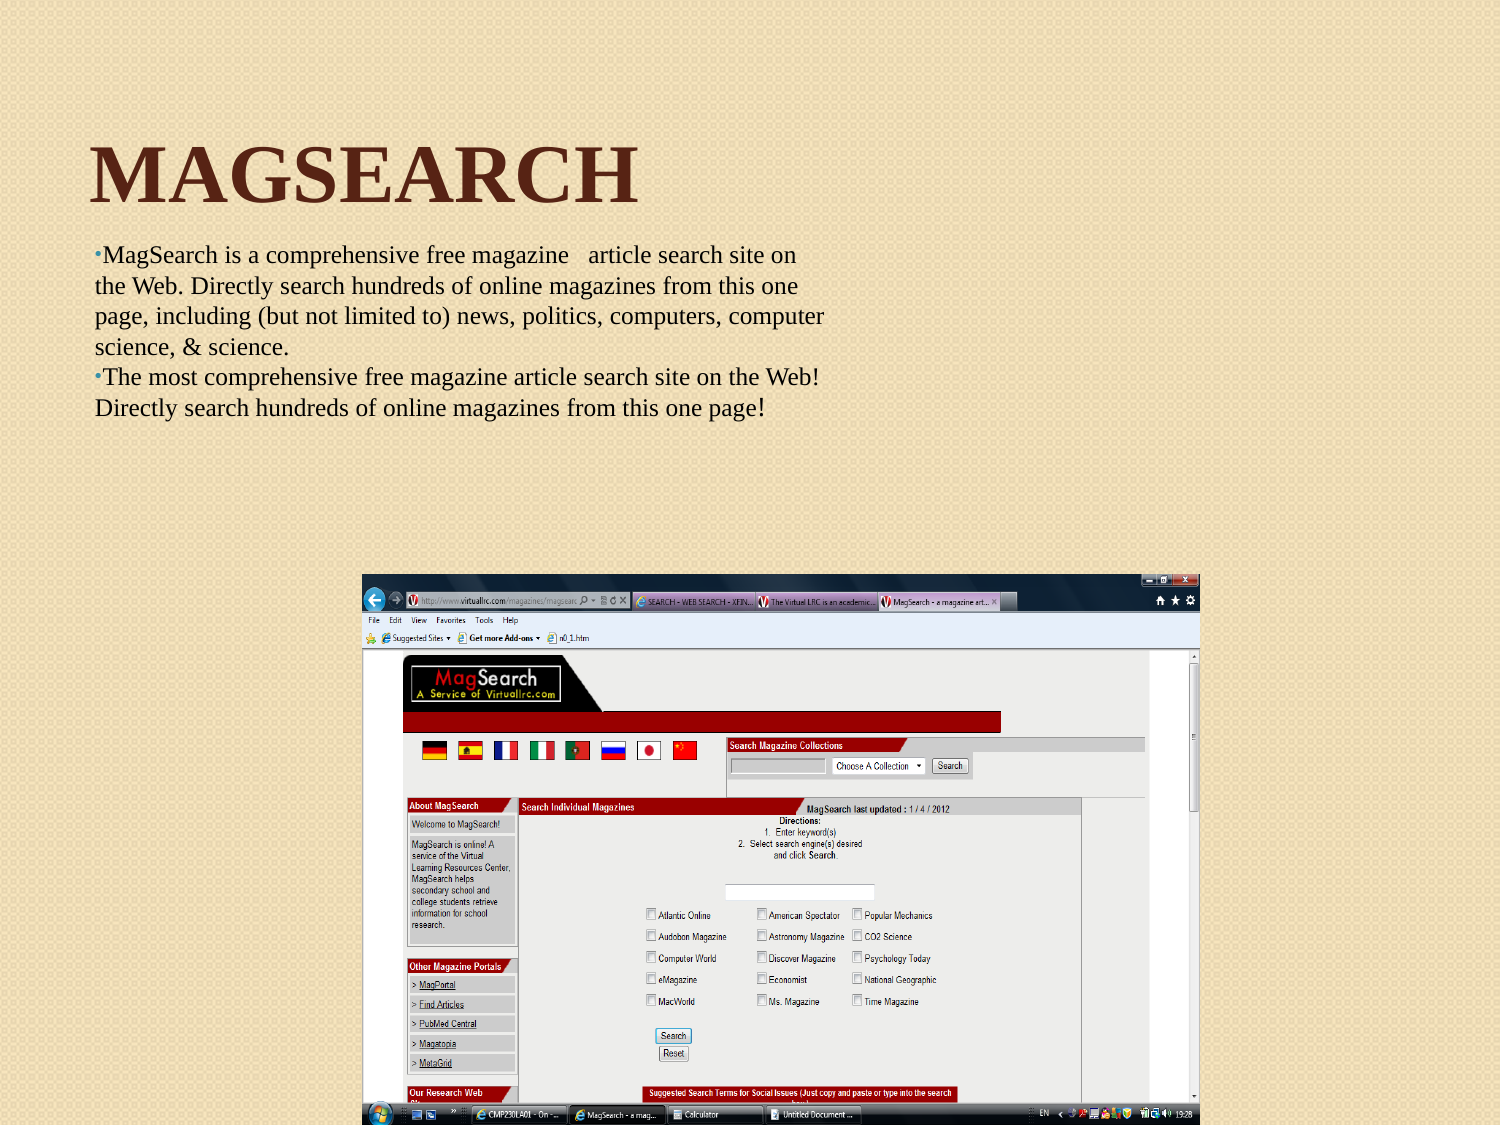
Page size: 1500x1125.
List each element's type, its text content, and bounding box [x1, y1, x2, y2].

picture [362, 574, 1201, 1125]
list MagSearch is a comprehensive free magazine article search site on the Web. Directly search hundreds of online magazines from this one page, including (but not limited to) news, politics, computers, computer science, & science. The most comprehensive free magazine article search site on the Web! Directly search hundreds of online magazines from this one page! [75, 230, 850, 475]
title MagSearch [75, 35, 700, 227]
